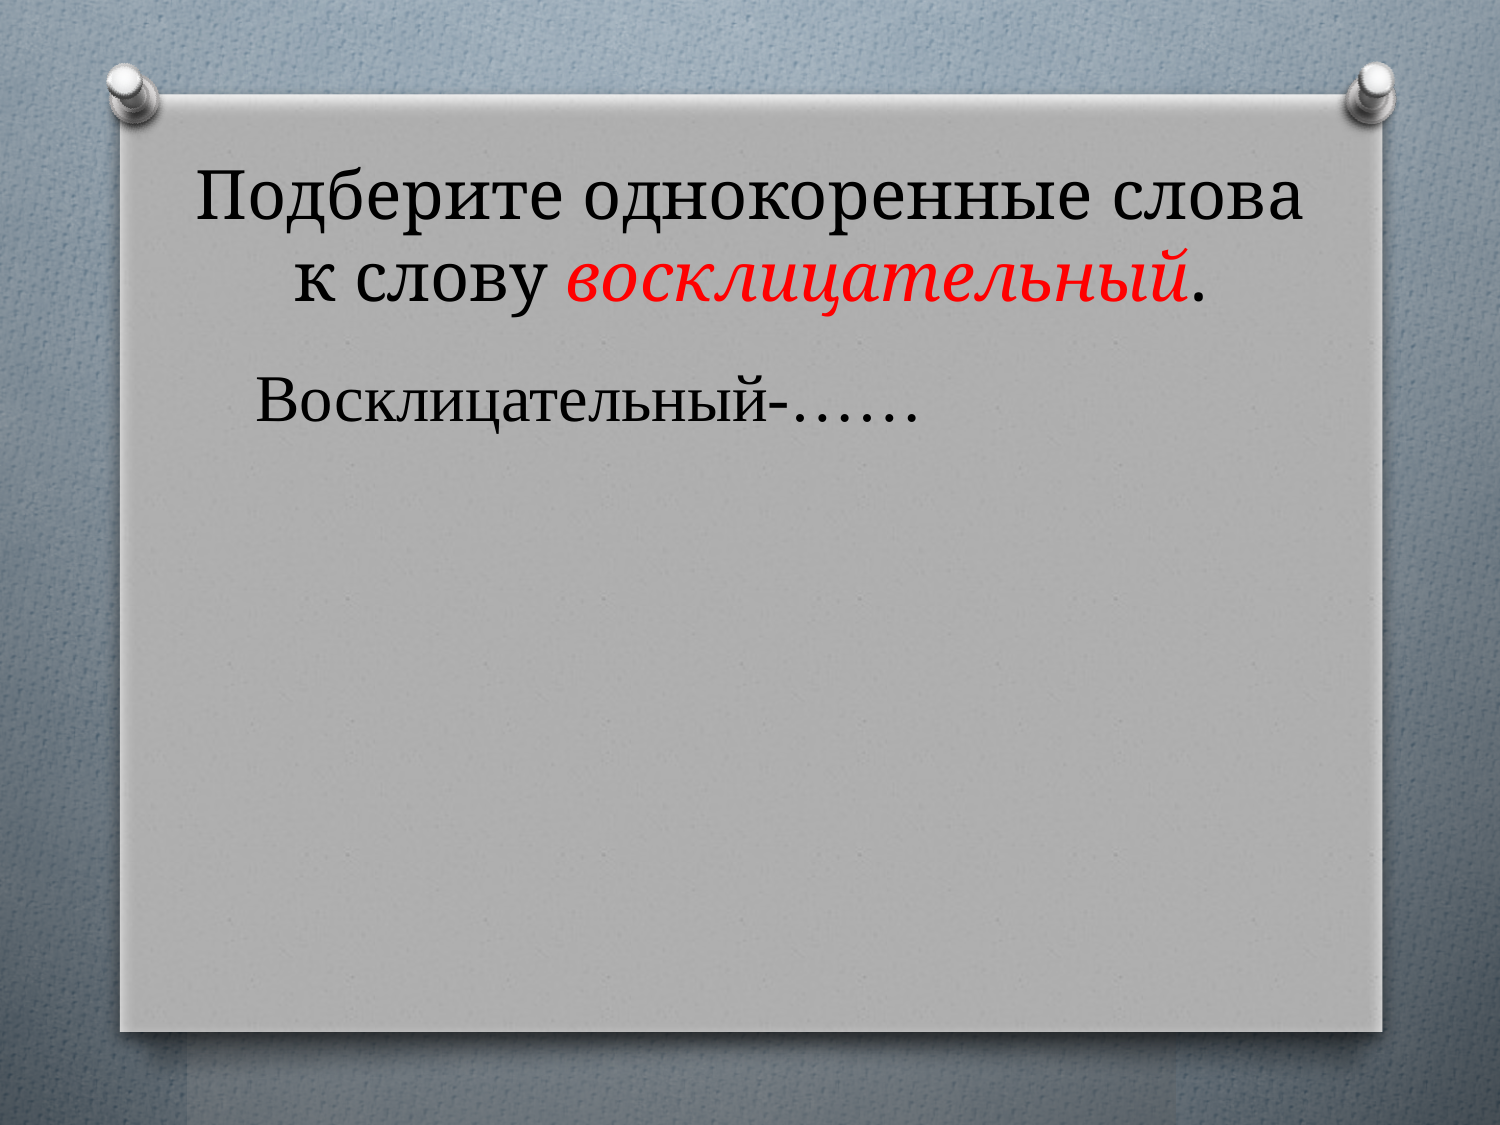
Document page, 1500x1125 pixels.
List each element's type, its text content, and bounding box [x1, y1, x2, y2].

list Восклицательный-…… [240, 347, 1257, 939]
title Подберите однокоренные слова к слову восклицательный. [179, 134, 1323, 332]
picture [1317, 35, 1439, 156]
picture [75, 29, 198, 153]
